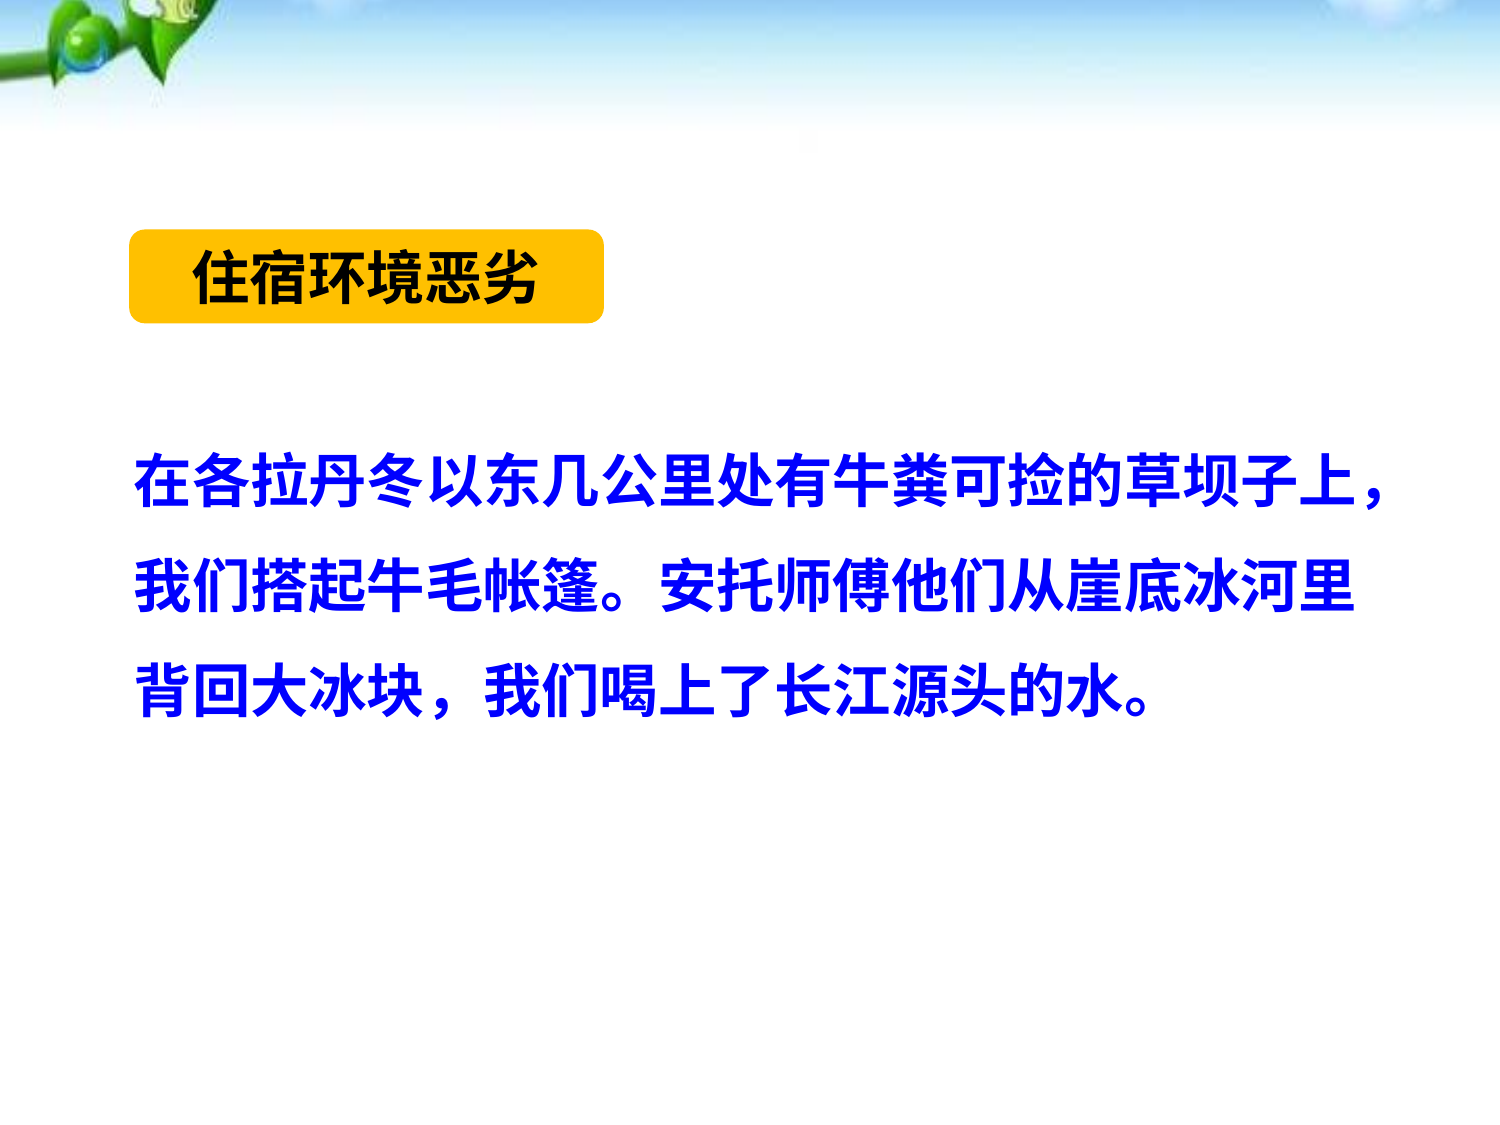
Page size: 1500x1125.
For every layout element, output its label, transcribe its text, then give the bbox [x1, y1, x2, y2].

text_box 住宿环境恶劣 [129, 229, 604, 324]
text_box 在各拉丹冬以东几公里处有牛粪可捡的草坝子上，我们搭起牛毛帐篷。安托师傅他们从崖底冰河里背回大冰块，我们喝上了长江源头的水。 [119, 401, 1408, 732]
picture [0, 0, 1500, 1125]
